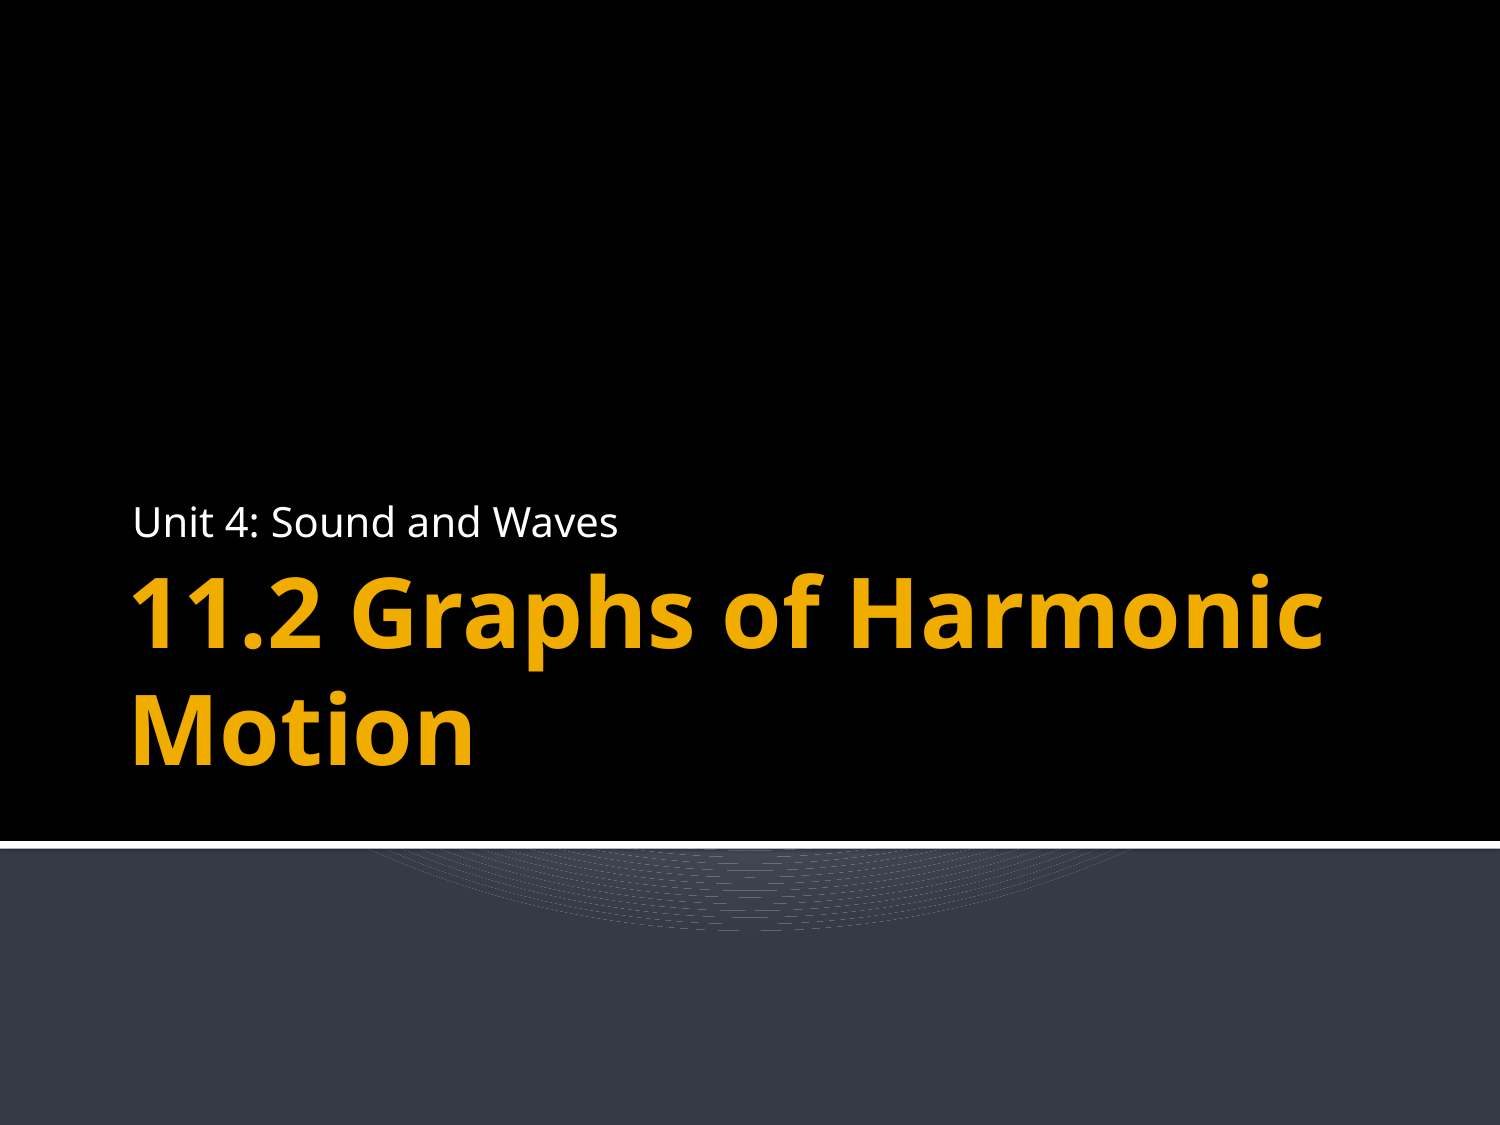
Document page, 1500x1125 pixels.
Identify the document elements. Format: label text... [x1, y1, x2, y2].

subtitle Unit 4: Sound and Waves [112, 299, 1438, 546]
title 11.2 Graphs of Harmonic Motion [112, 550, 1438, 825]
